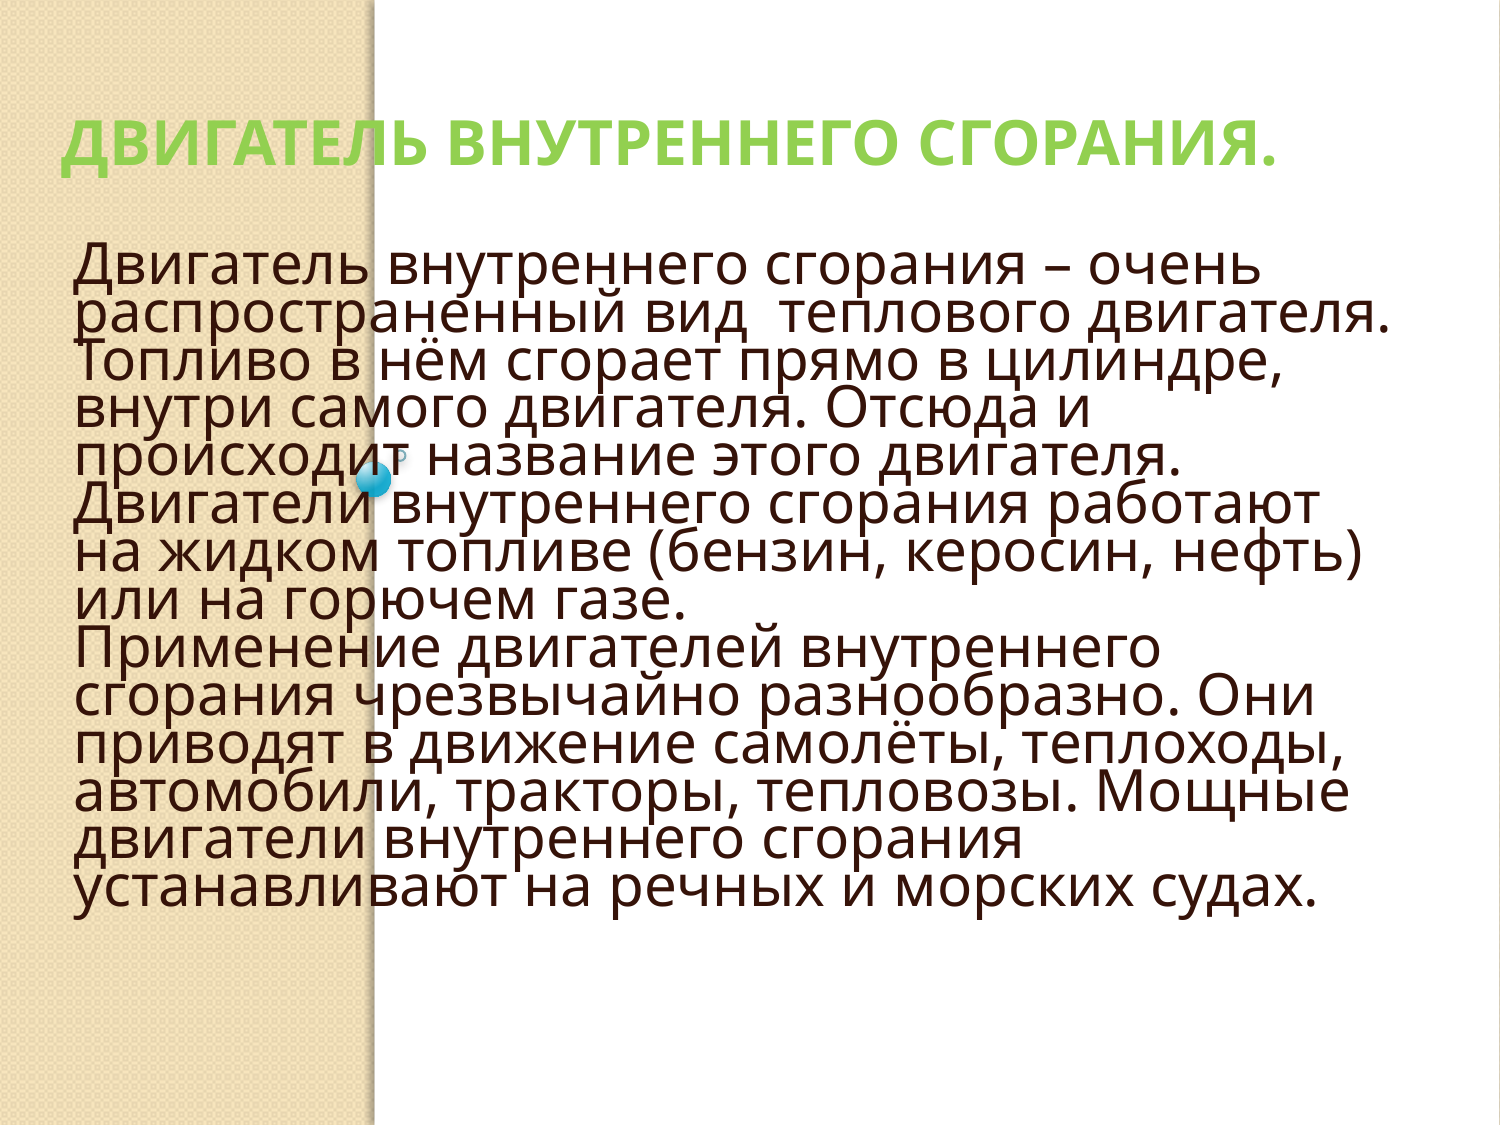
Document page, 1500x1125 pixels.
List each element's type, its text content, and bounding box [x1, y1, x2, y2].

title Двигатель внутреннего сгорания. [46, 99, 1500, 223]
list Двигатель внутреннего сгорания – очень распространенный вид теплового двигателя. Топливо в нём сгорает прямо в цилиндре, внутри самого двигателя. Отсюда и происходит название этого двигателя. Двигатели внутреннего сгорания работают на жидком топливе (бензин, керосин, нефть) или на горючем газе. Применение двигателей внутреннего сгорания чрезвычайно разнообразно. Они приводят в движение самолёты, теплоходы, автомобили, тракторы, тепловозы. Мощные двигатели внутреннего сгорания устанавливают на речных и морских судах. [46, 269, 1418, 926]
